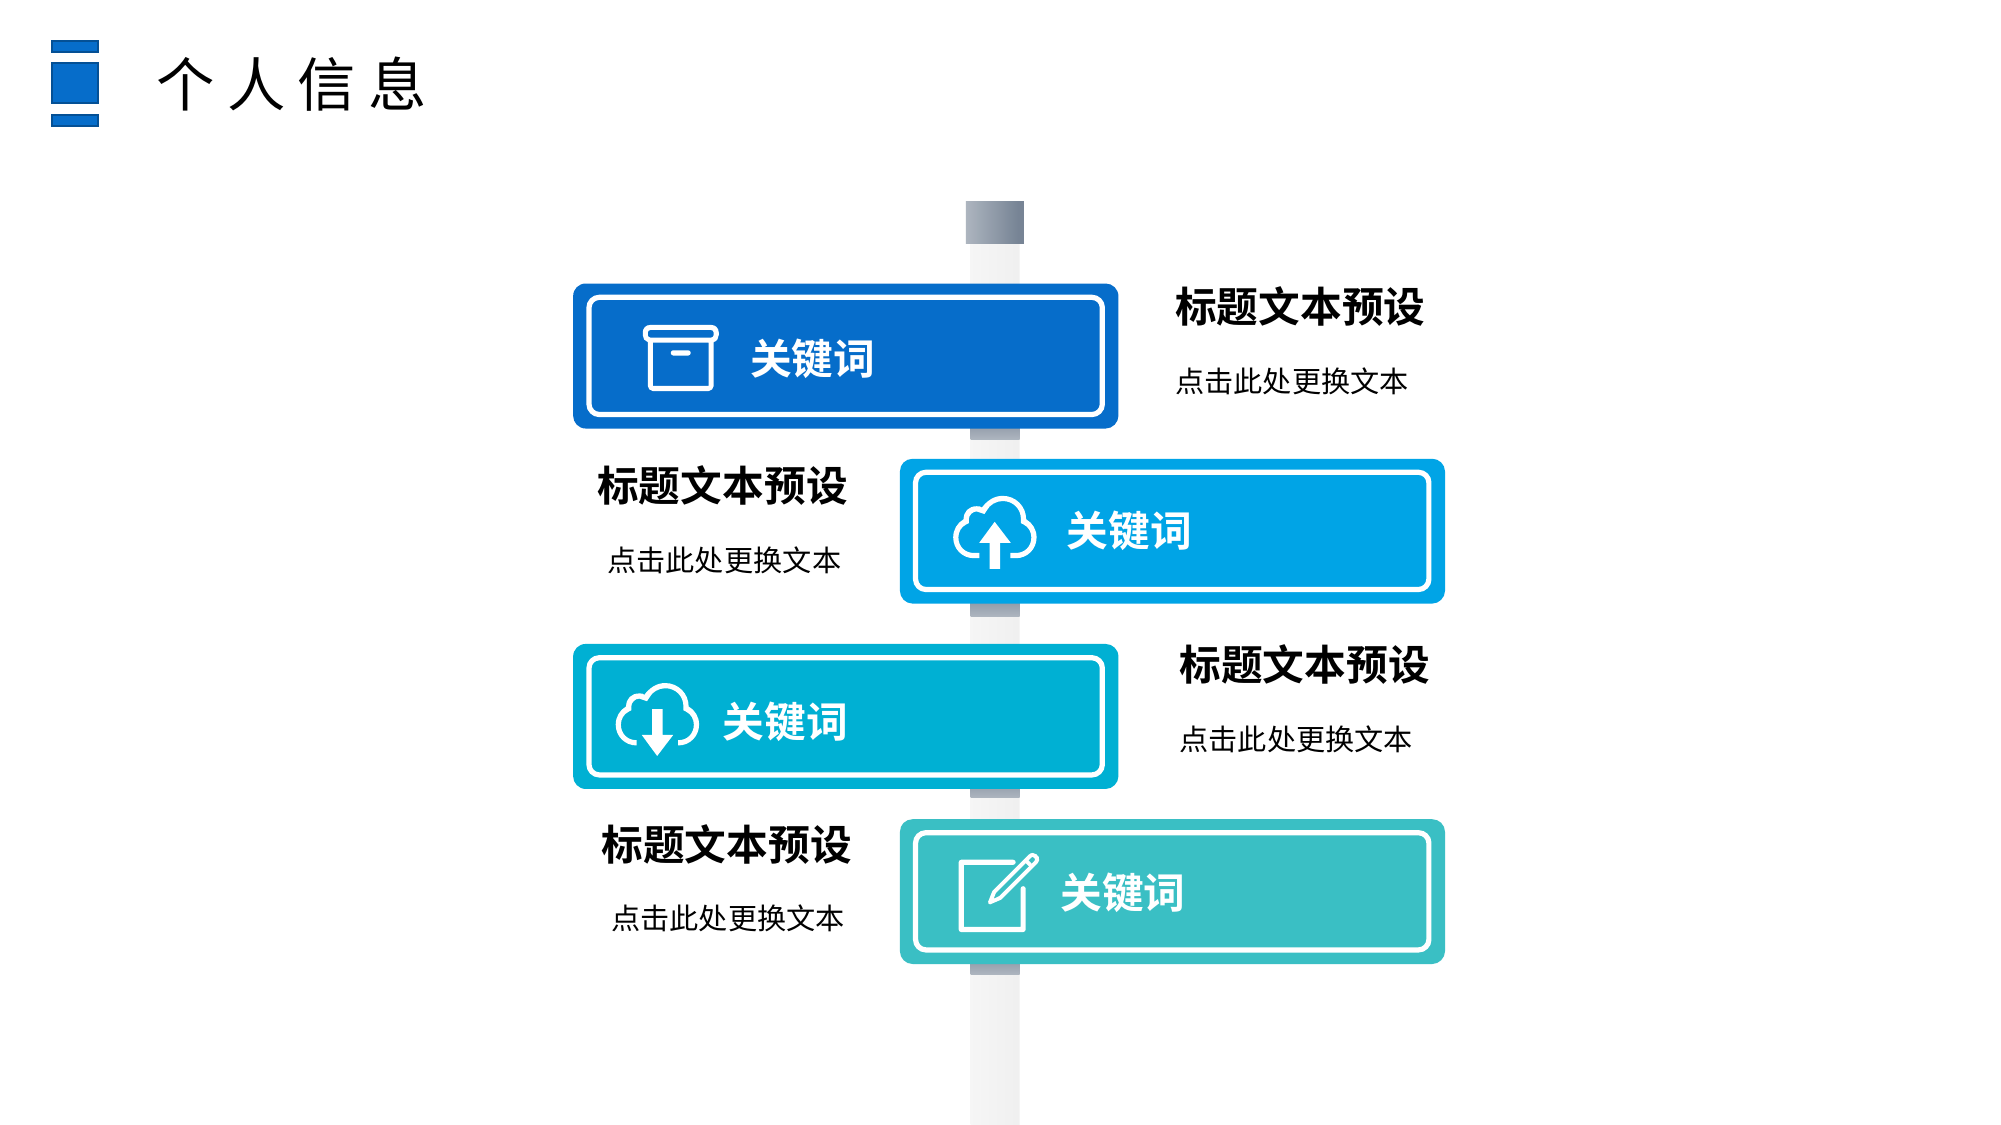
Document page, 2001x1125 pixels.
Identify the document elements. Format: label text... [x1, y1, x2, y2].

text_box 个人信息 [141, 40, 577, 126]
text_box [529, 201, 1489, 1125]
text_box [51, 40, 99, 126]
